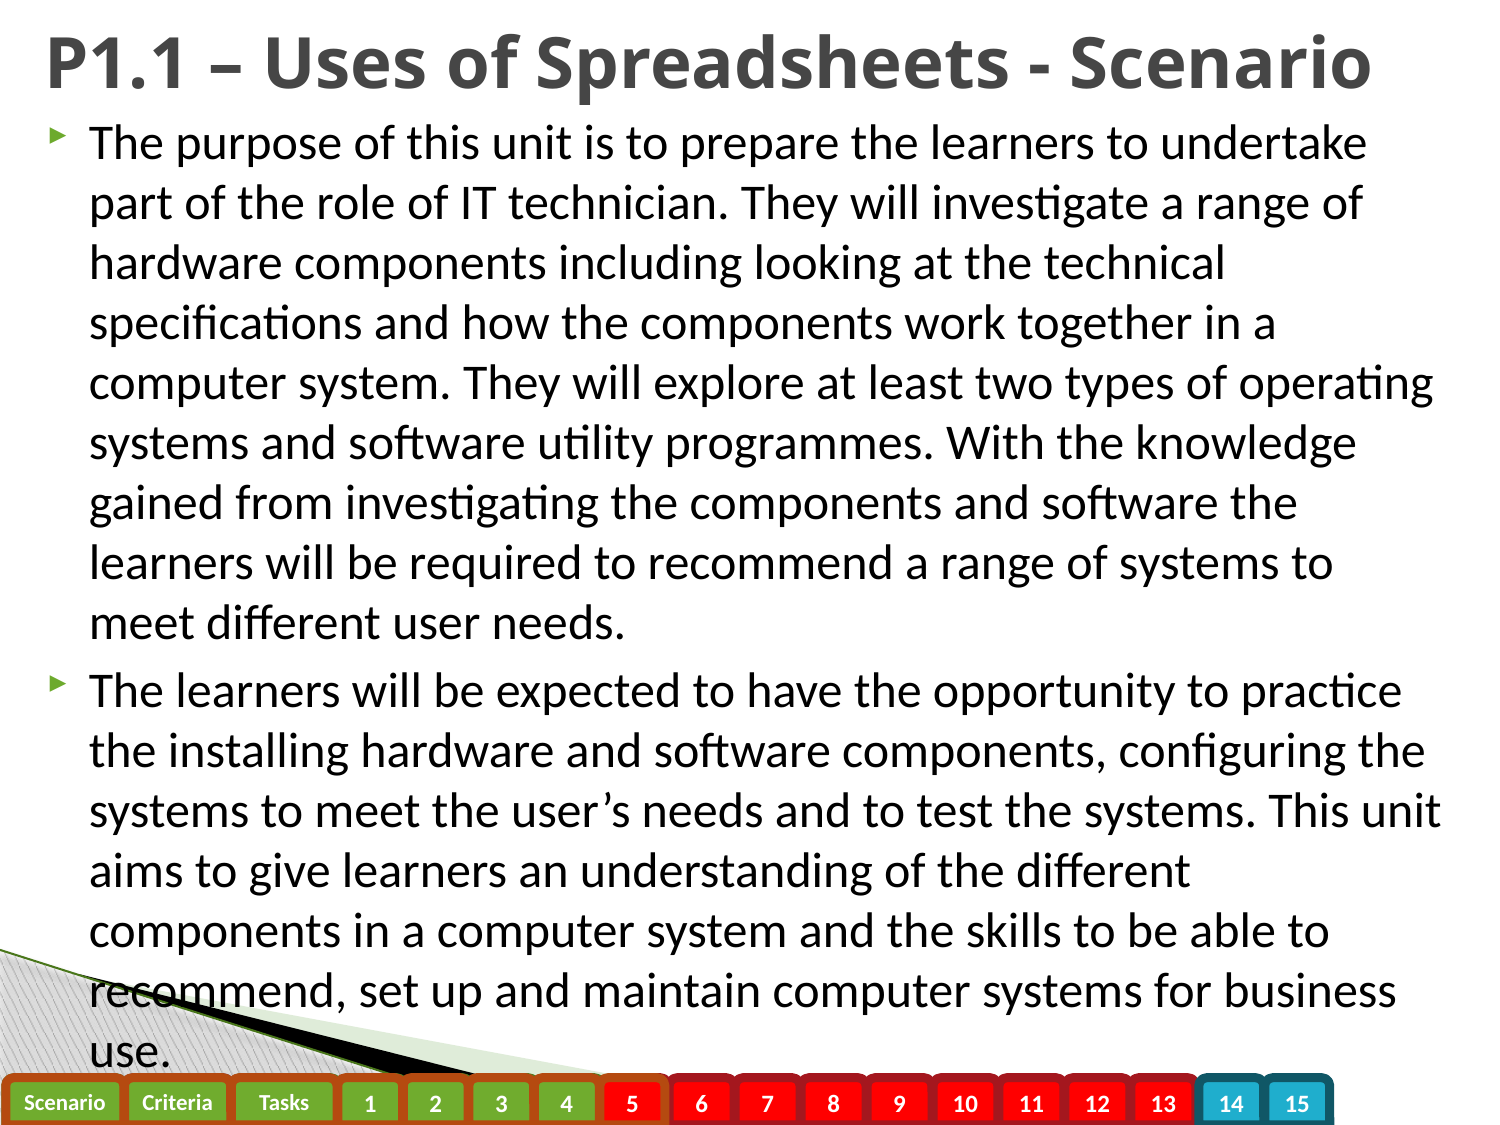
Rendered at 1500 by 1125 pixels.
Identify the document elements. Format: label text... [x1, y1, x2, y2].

list The purpose of this unit is to prepare the learners to undertake part of the role of IT technician. They will investigate a range of hardware components including looking at the technical specifications and how the components work together in a computer system. They will explore at least two types of operating systems and software utility programmes. With the knowledge gained from investigating the components and software the learners will be required to recommend a range of systems to meet different user needs. The learners will be expected to have the opportunity to practice the installing hardware and software components, configuring the systems to meet the user’s needs and to test the systems. This unit aims to give learners an understanding of the different components in a computer system and the skills to be able to recommend, set up and maintain computer systems for business use. [29, 101, 1459, 1047]
title P1.1 – Uses of Spreadsheets - Scenario [29, 30, 1463, 90]
